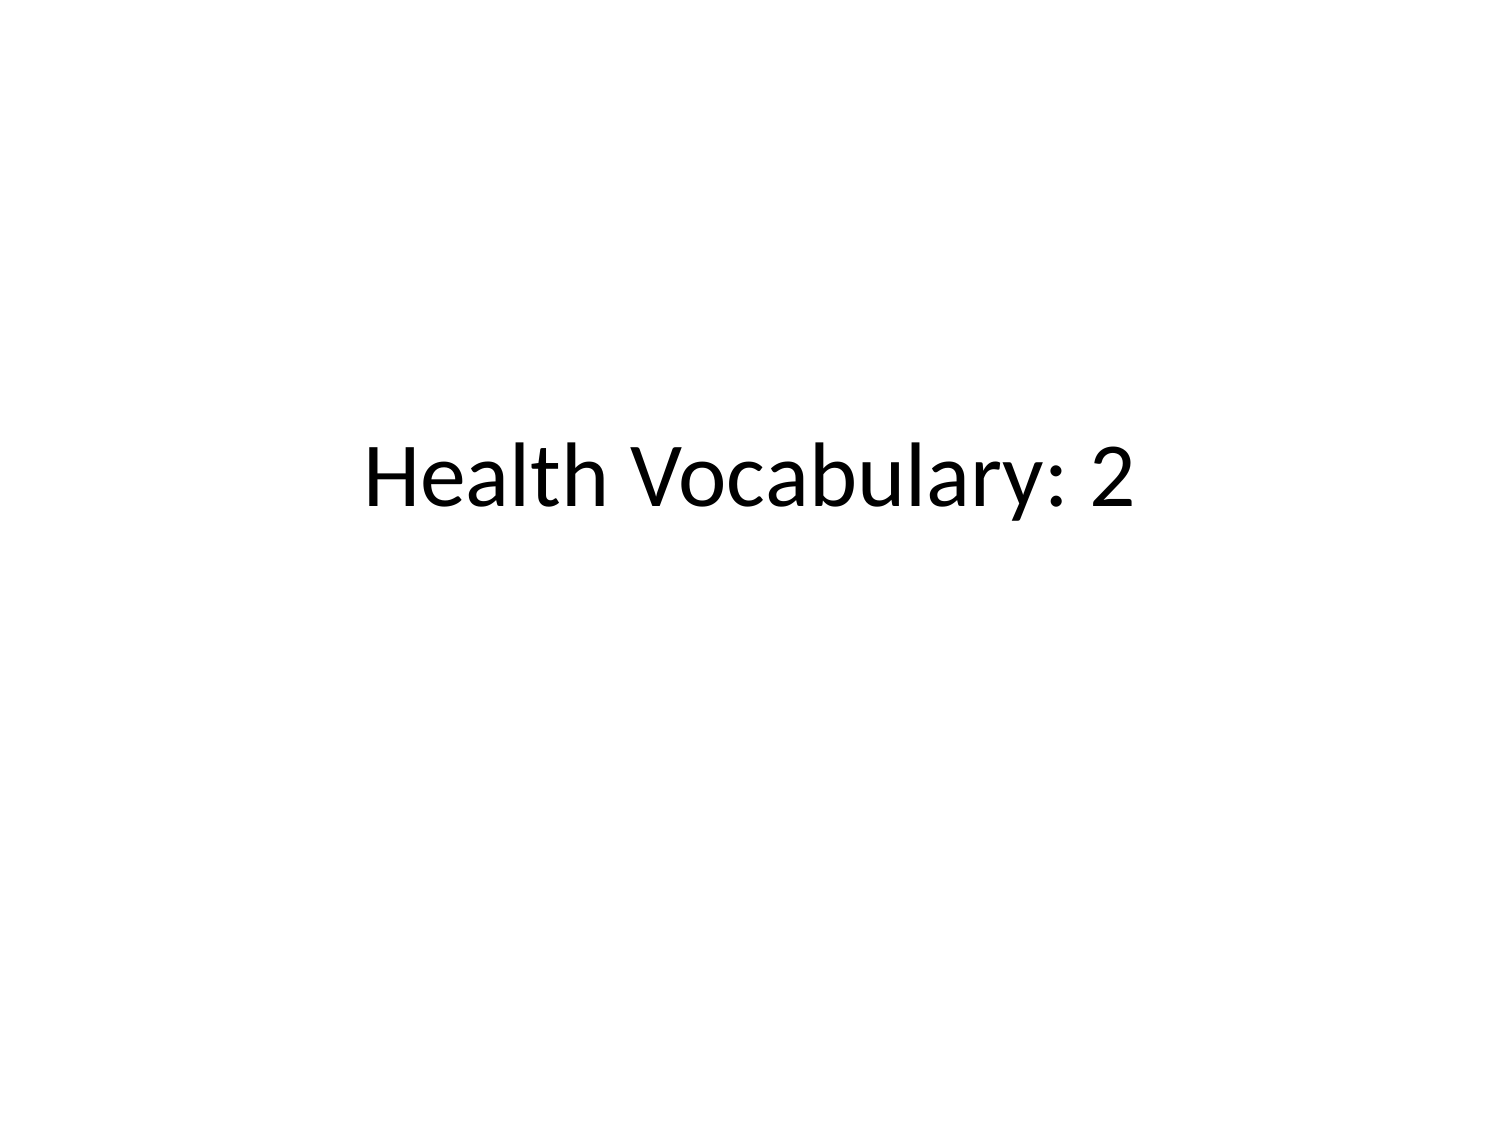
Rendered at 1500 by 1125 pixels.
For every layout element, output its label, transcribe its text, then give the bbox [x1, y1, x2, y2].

title Health Vocabulary: 2 [112, 349, 1388, 591]
